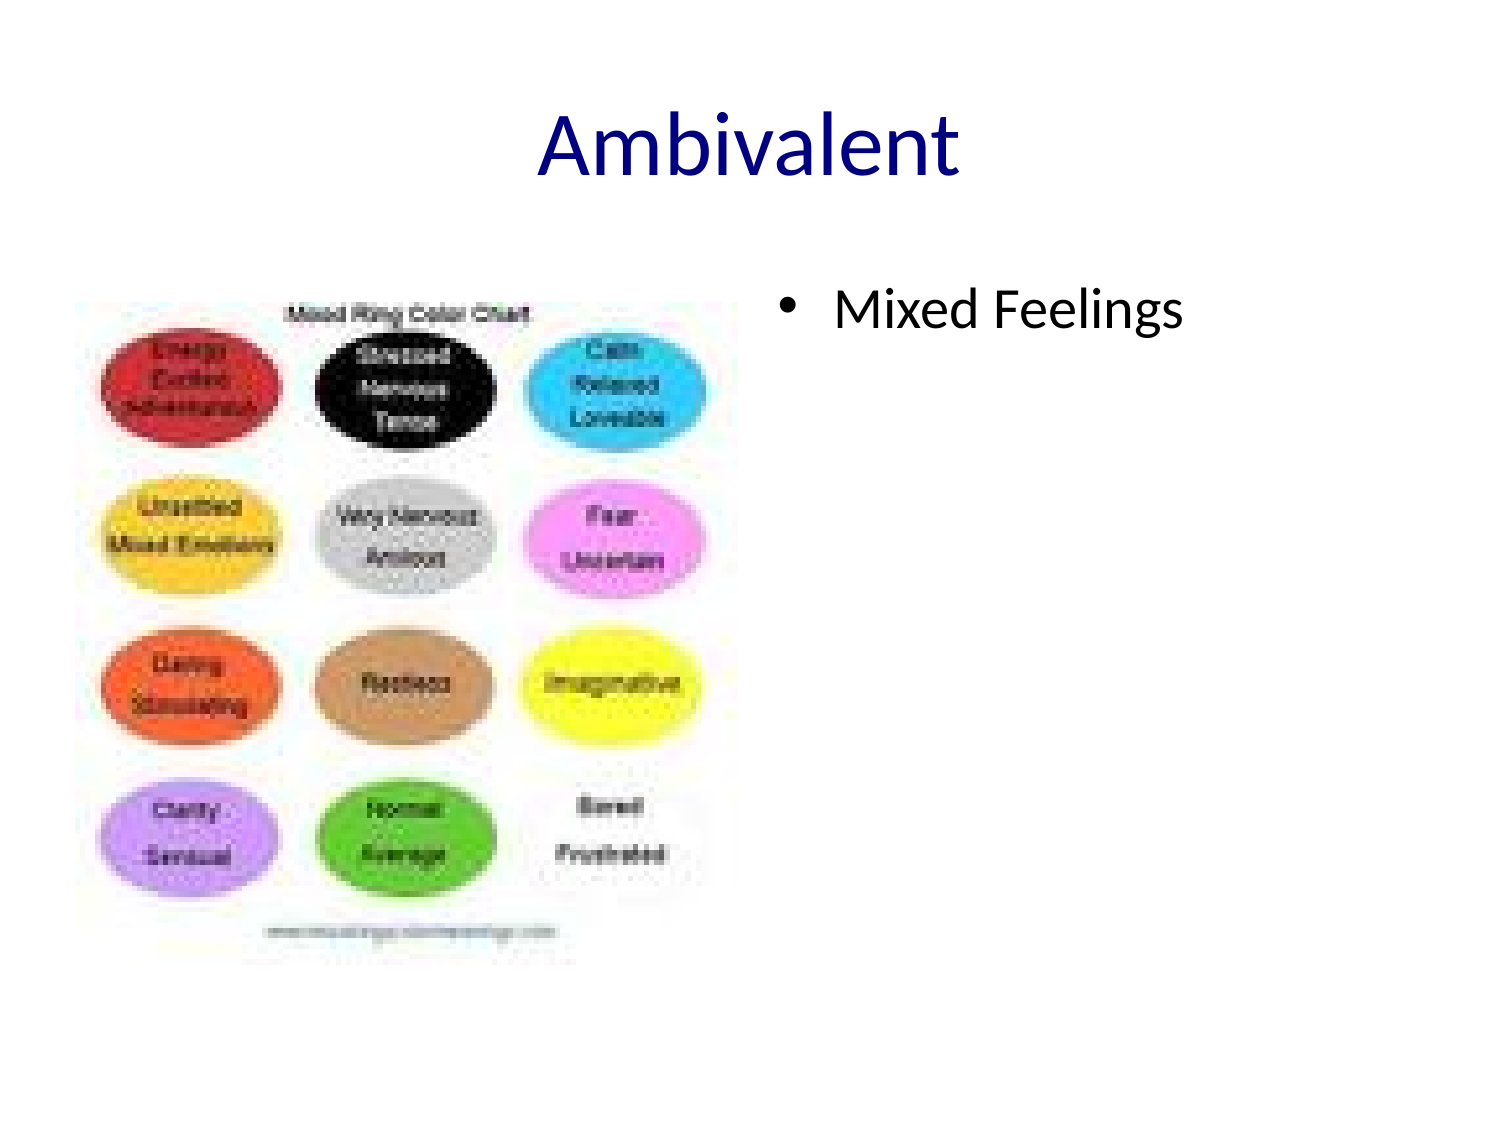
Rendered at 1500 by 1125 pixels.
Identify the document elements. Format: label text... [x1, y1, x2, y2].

title Ambivalent [75, 45, 1425, 233]
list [74, 262, 738, 1006]
list Mixed Feelings [762, 262, 1425, 1005]
